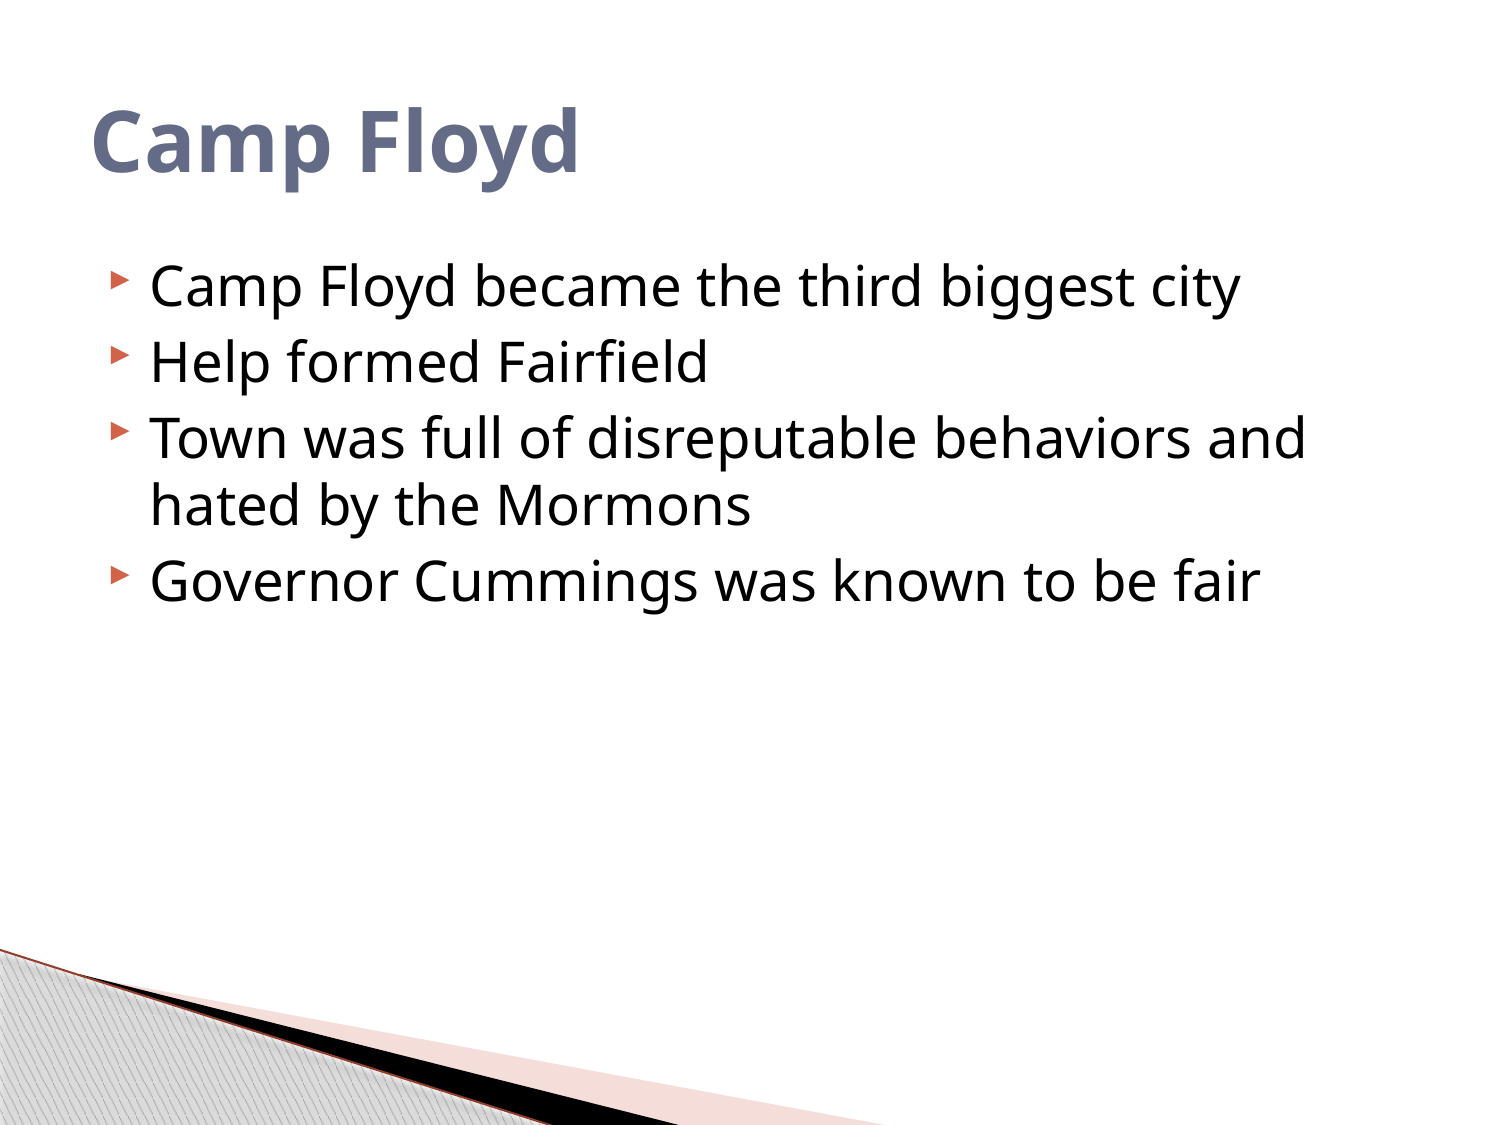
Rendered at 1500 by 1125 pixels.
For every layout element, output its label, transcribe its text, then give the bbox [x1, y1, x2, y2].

list Camp Floyd became the third biggest city Help formed Fairfield Town was full of disreputable behaviors and hated by the Mormons Governor Cummings was known to be fair [75, 243, 1425, 986]
title Camp Floyd [75, 45, 1425, 233]
